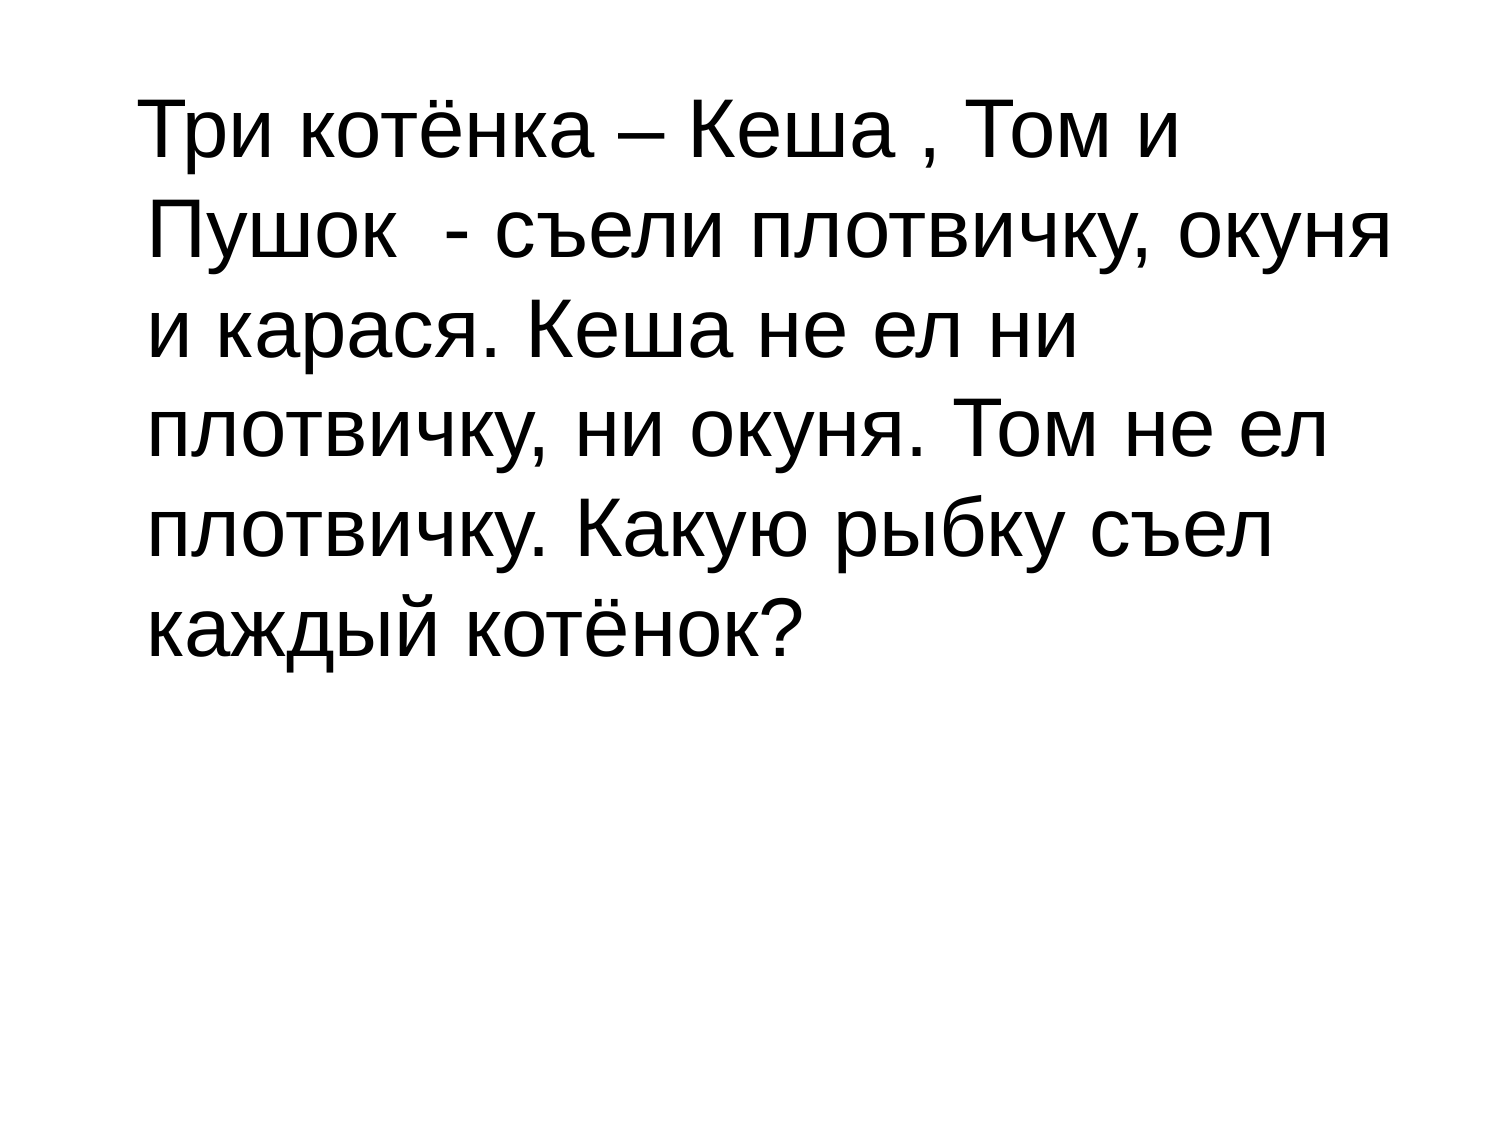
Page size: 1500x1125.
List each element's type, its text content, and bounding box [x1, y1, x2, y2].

list Три котёнка – Кеша , Том и Пушок - съели плотвичку, окуня и карася. Кеша не ел ни плотвичку, ни окуня. Том не ел плотвичку. Какую рыбку съел каждый котёнок? [75, 66, 1425, 1083]
